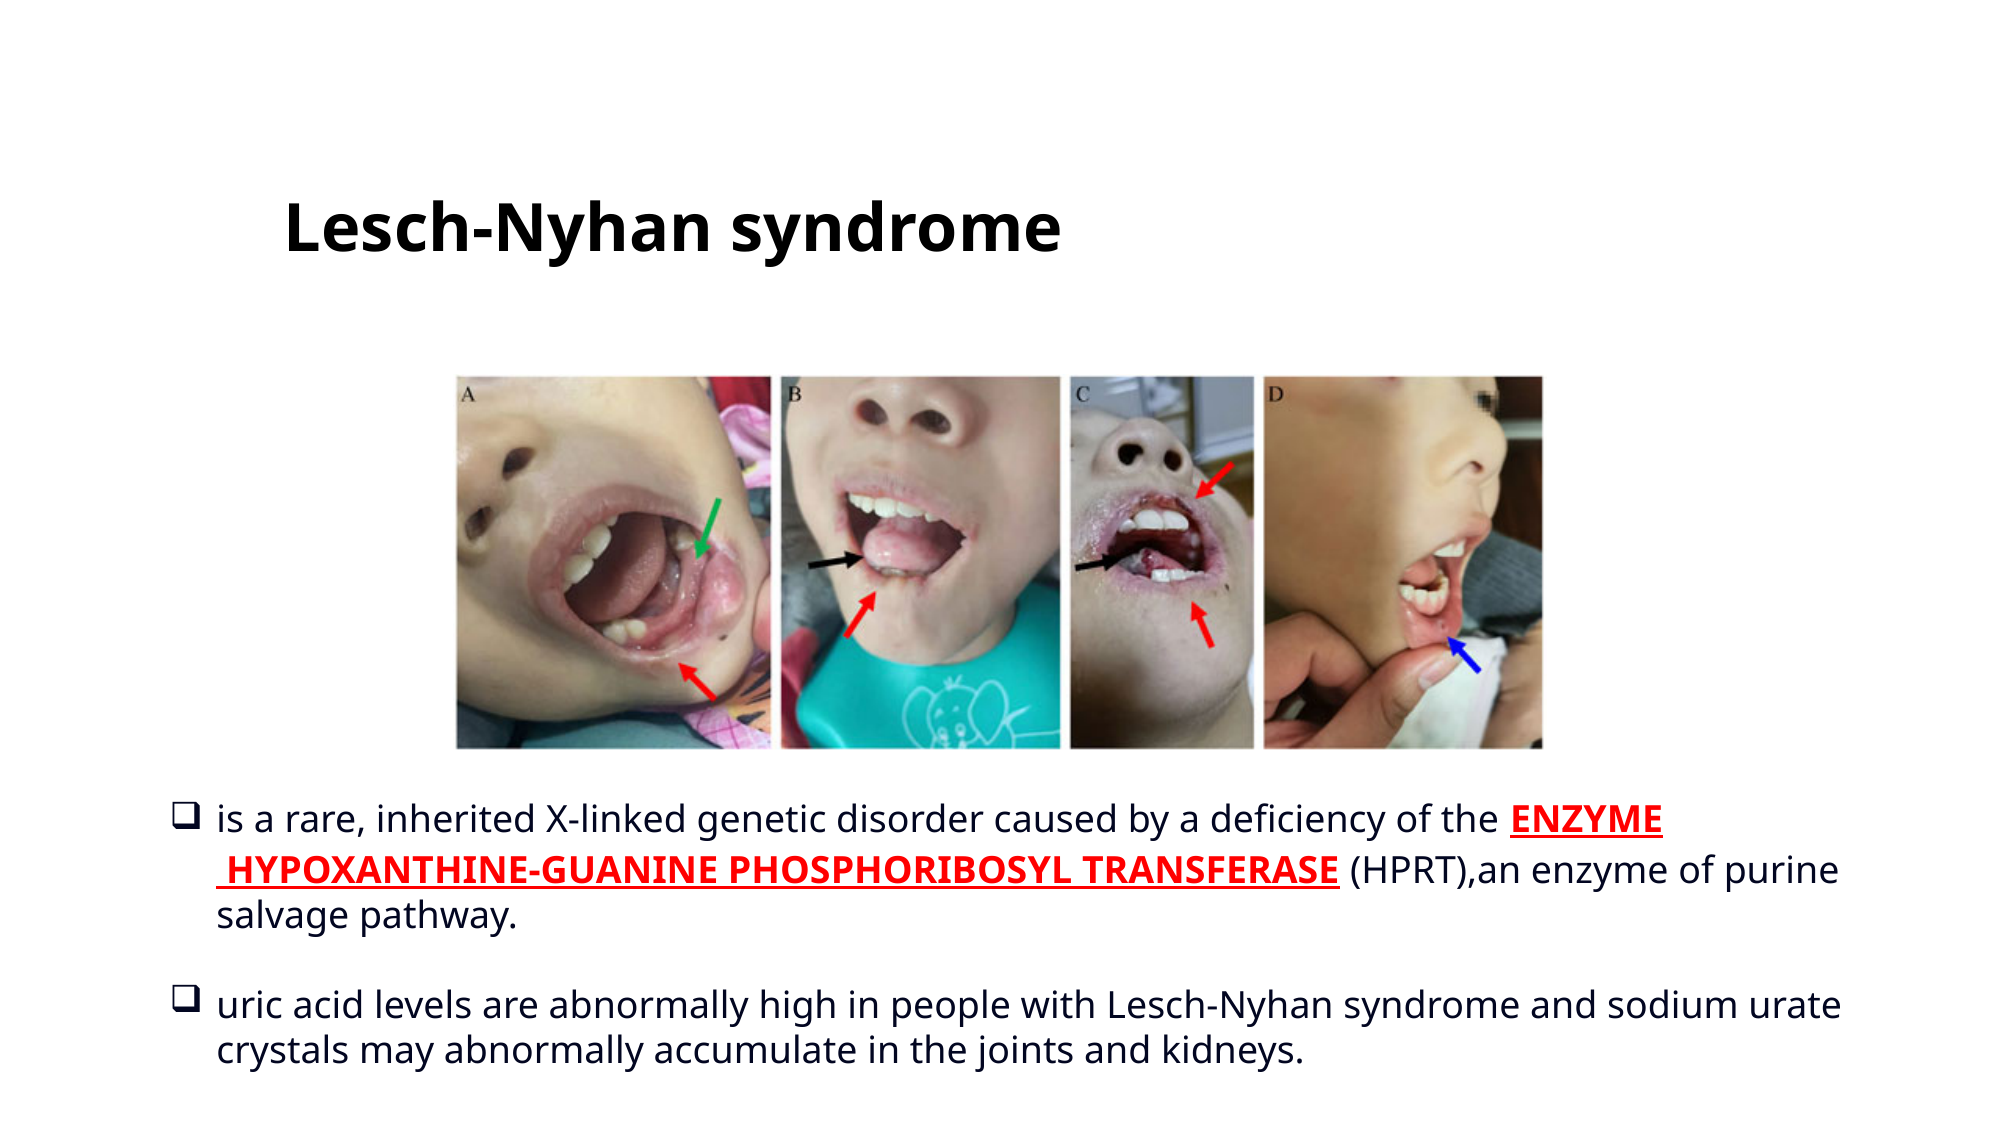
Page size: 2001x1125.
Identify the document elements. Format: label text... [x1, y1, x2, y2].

picture [453, 374, 1547, 751]
title Lesch-Nyhan syndrome [268, 112, 1732, 338]
text_box is a rare, inherited X-linked genetic disorder caused by a deficiency of the ENZYME HYPOXANTHINE-GUANINE PHOSPHORIBOSYL TRANSFERASE (HPRT),an enzyme of purine salvage pathway. uric acid levels are abnormally high in people with Lesch-Nyhan syndrome and sodium urate crystals may abnormally accumulate in the joints and kidneys. [154, 787, 1943, 1079]
